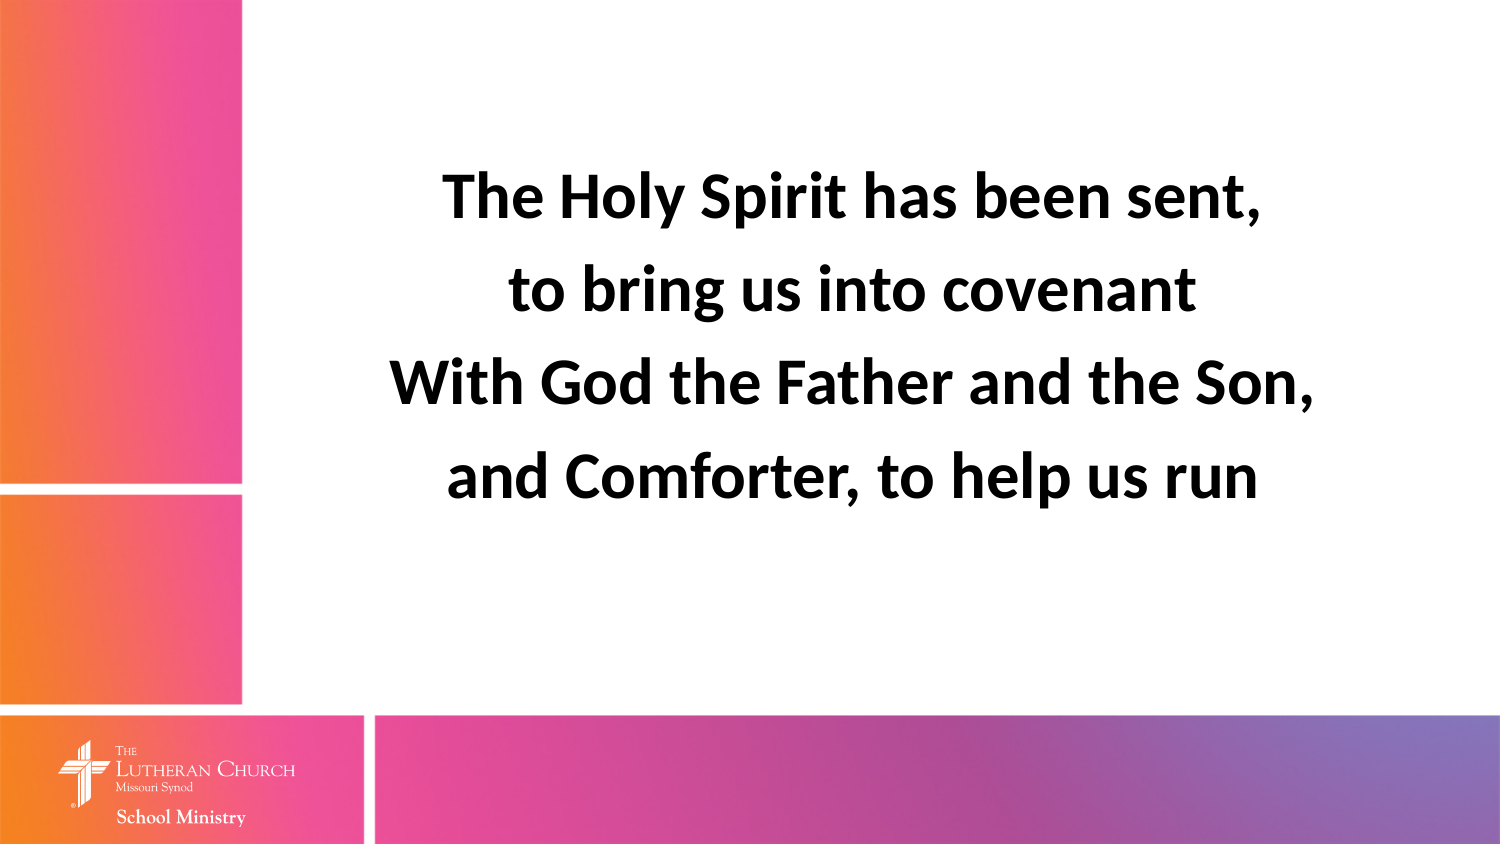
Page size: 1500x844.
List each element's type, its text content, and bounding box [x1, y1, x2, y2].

list The Holy Spirit has been sent, to bring us into covenant With God the Father and the Son, and Comforter, to help us run [315, 143, 1392, 548]
picture [0, 0, 1500, 844]
